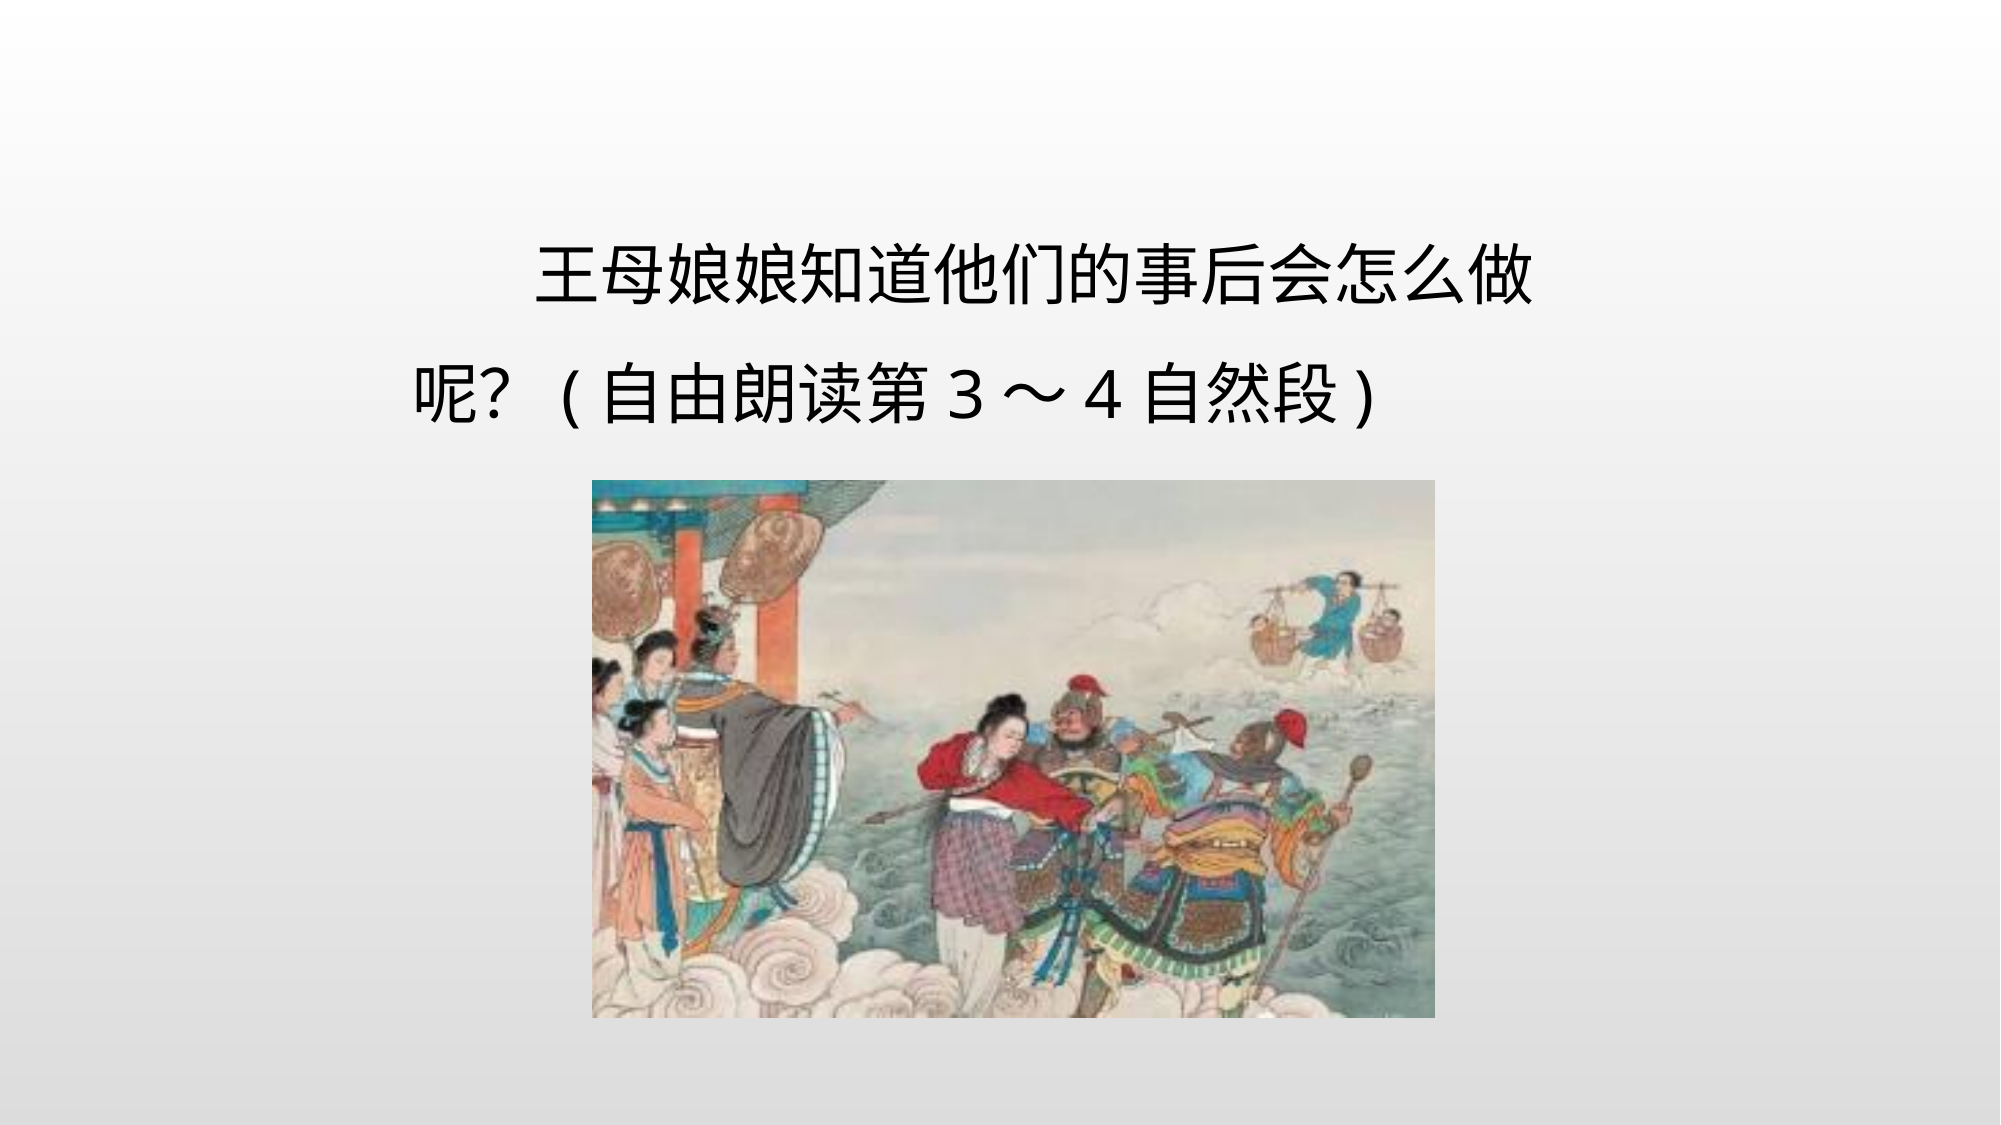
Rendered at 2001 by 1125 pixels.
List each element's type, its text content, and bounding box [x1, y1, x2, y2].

picture [592, 480, 1435, 1018]
text_box 王母娘娘知道他们的事后会怎么做呢？(自由朗读第3～4自然段) [397, 185, 1608, 440]
